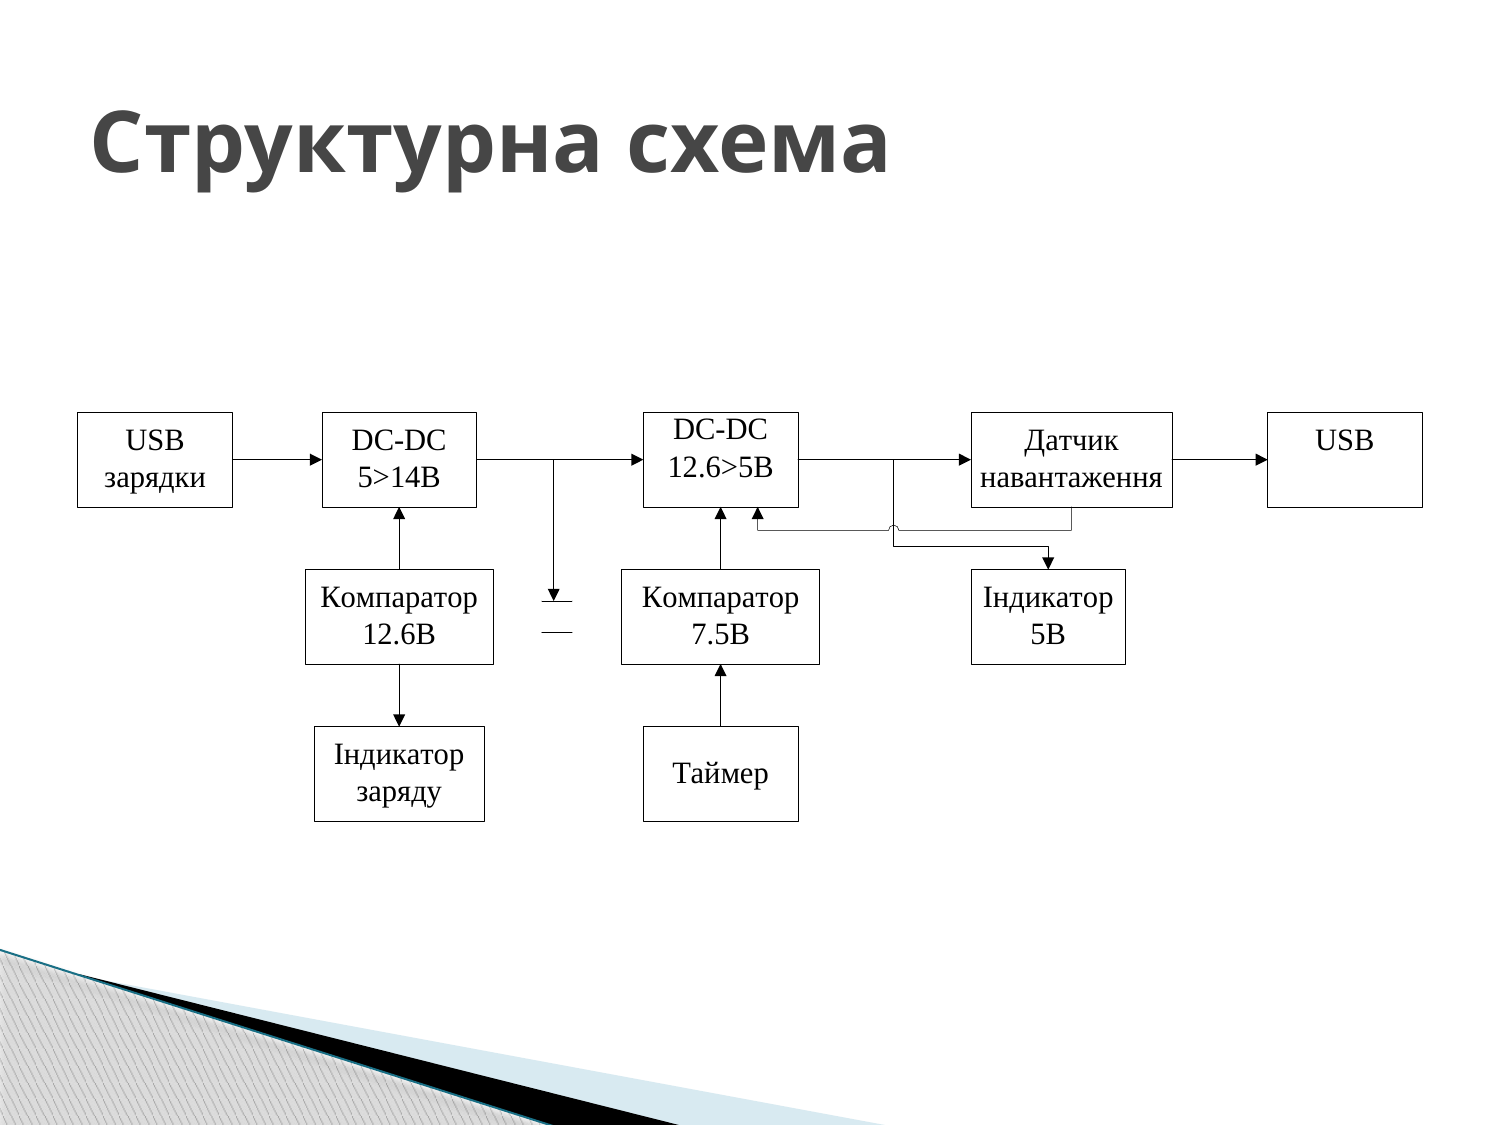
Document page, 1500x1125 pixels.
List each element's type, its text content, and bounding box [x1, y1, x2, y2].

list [74, 404, 1426, 824]
title Структурна схема [75, 45, 1425, 233]
